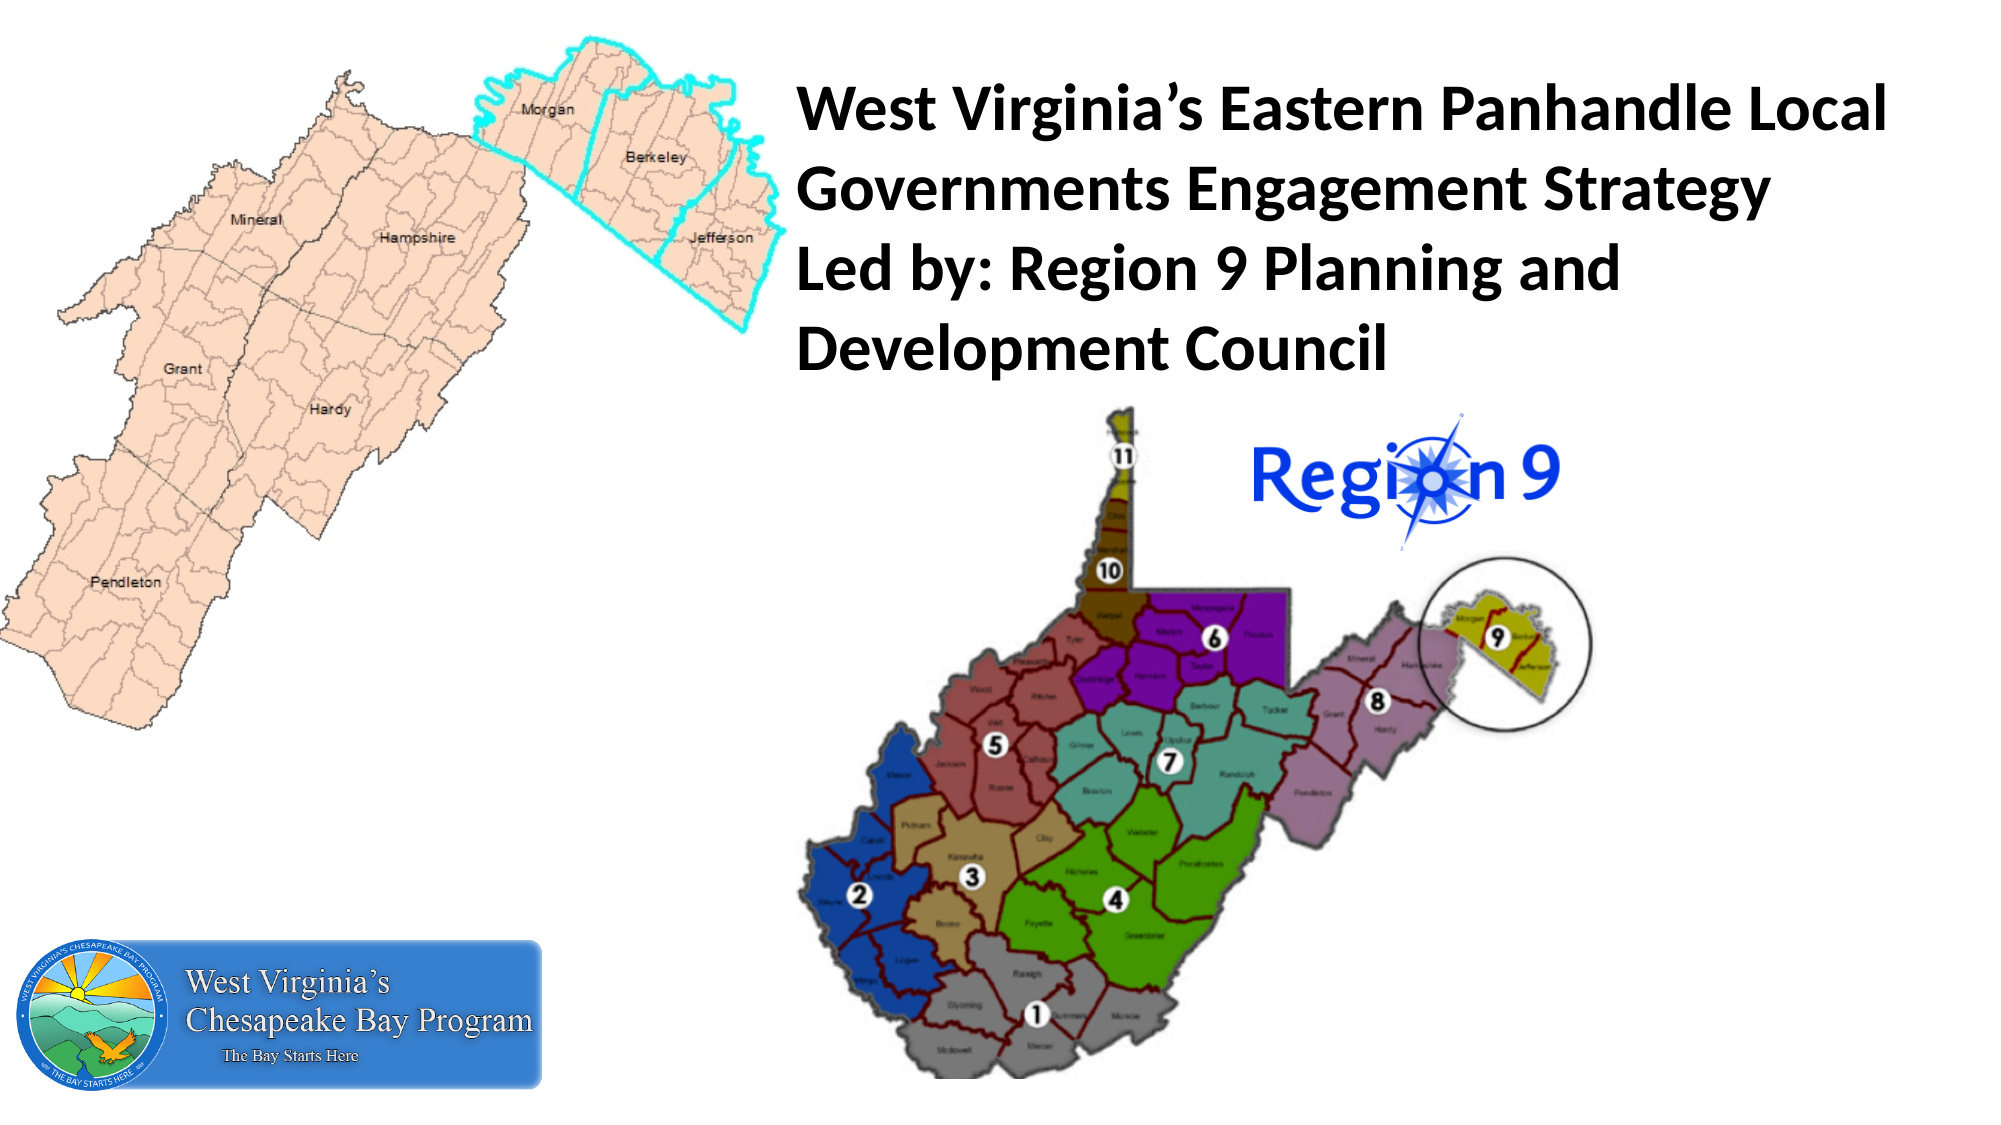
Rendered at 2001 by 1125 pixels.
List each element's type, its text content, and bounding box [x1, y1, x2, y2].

text_box West Virginia’s Eastern Panhandle Local Governments Engagement Strategy Led by: Region 9 Planning and Development Council [854, 56, 1923, 392]
picture [9, 938, 547, 1092]
picture [0, 0, 1616, 1079]
